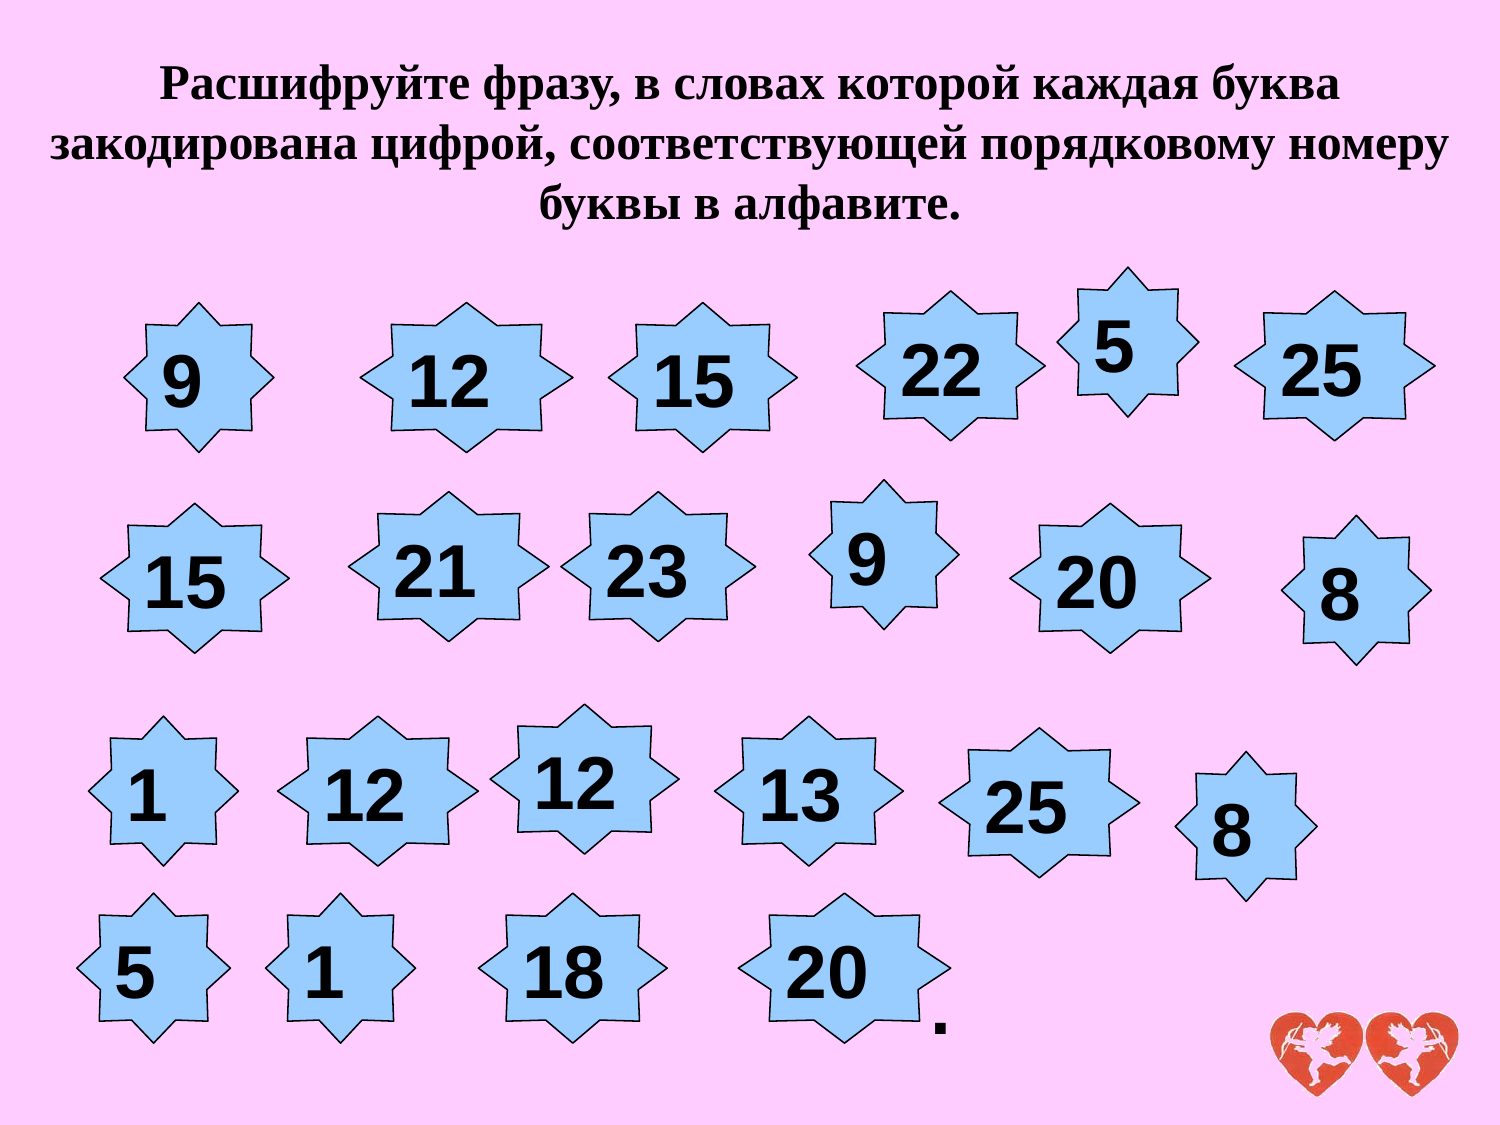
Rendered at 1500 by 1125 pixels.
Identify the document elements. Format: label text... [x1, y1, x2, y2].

text_box Расшифруйте фразу, в словах которой каждая буква закодирована цифрой, соответствующей порядковому номеру буквы в алфавите. [0, 42, 1500, 238]
text_box 15 [608, 302, 798, 453]
text_box . [915, 952, 1034, 1057]
text_box 25 [1234, 290, 1436, 441]
text_box 1 [265, 893, 416, 1044]
text_box 12 [277, 716, 479, 867]
text_box 20 [738, 893, 927, 1044]
text_box 22 [856, 290, 1046, 441]
text_box 13 [714, 716, 904, 867]
text_box 12 [490, 704, 680, 855]
text_box 5 [1057, 267, 1199, 418]
text_box 18 [478, 893, 668, 1044]
text_box 12 [360, 302, 573, 453]
text_box 9 [123, 302, 274, 453]
picture [1269, 1011, 1459, 1097]
text_box 20 [1009, 503, 1211, 654]
text_box 5 [76, 893, 231, 1044]
text_box 8 [1175, 751, 1318, 902]
text_box 15 [100, 503, 290, 654]
text_box 8 [1281, 515, 1432, 666]
text_box 23 [560, 491, 756, 642]
text_box 21 [348, 491, 550, 642]
text_box 25 [938, 727, 1140, 878]
text_box 9 [809, 479, 960, 630]
text_box 1 [88, 716, 239, 867]
